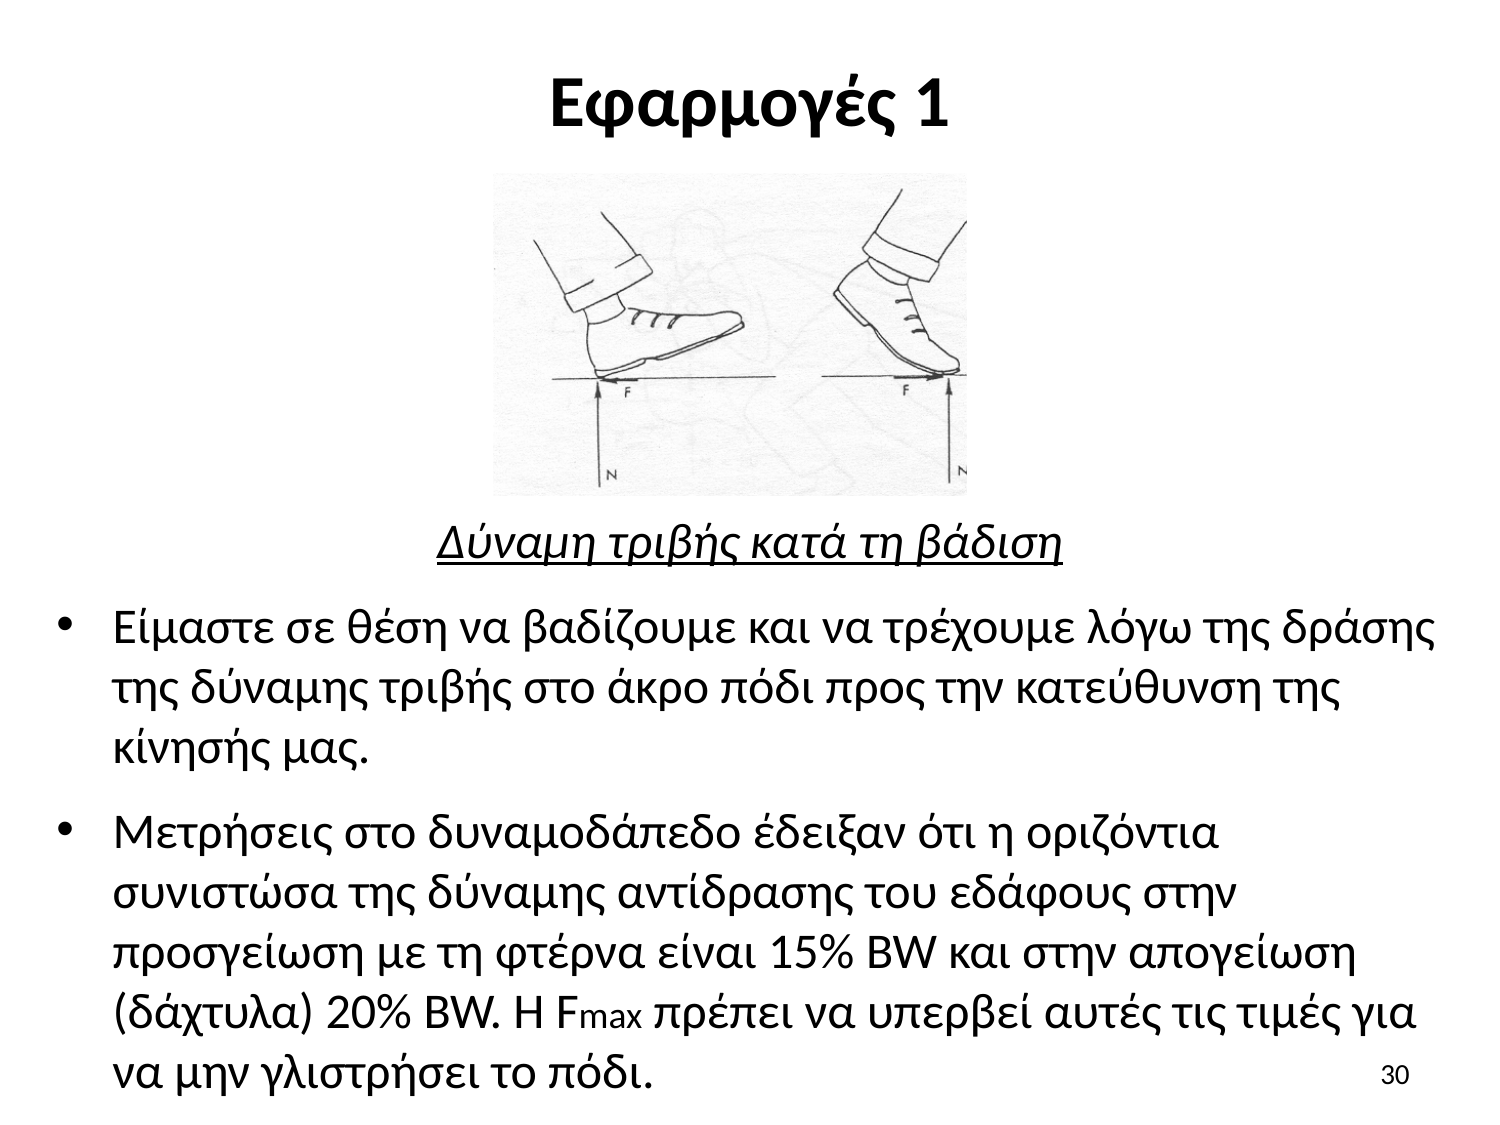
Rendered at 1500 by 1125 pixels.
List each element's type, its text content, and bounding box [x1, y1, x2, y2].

slide_number 30 [1074, 1059, 1425, 1103]
text_box Δύναμη τριβής κατά τη βάδιση Είμαστε σε θέση να βαδίζουμε και να τρέχουμε λόγω της δράσης της δύναμης τριβής στο άκρο πόδι προς την κατεύθυνση της κίνησής μας. Μετρήσεις στο δυναμοδάπεδο έδειξαν ότι η οριζόντια συνιστώσα της δύναμης αντίδρασης του εδάφους στην προσγείωση με τη φτέρνα είναι 15% BW και στην απογείωση (δάχτυλα) 20% BW. Η Fmax πρέπει να υπερβεί αυτές τις τιμές για να μην γλιστρήσει το πόδι. [41, 500, 1459, 1059]
picture [493, 173, 967, 496]
title Εφαρμογές 1 [75, 45, 1425, 149]
